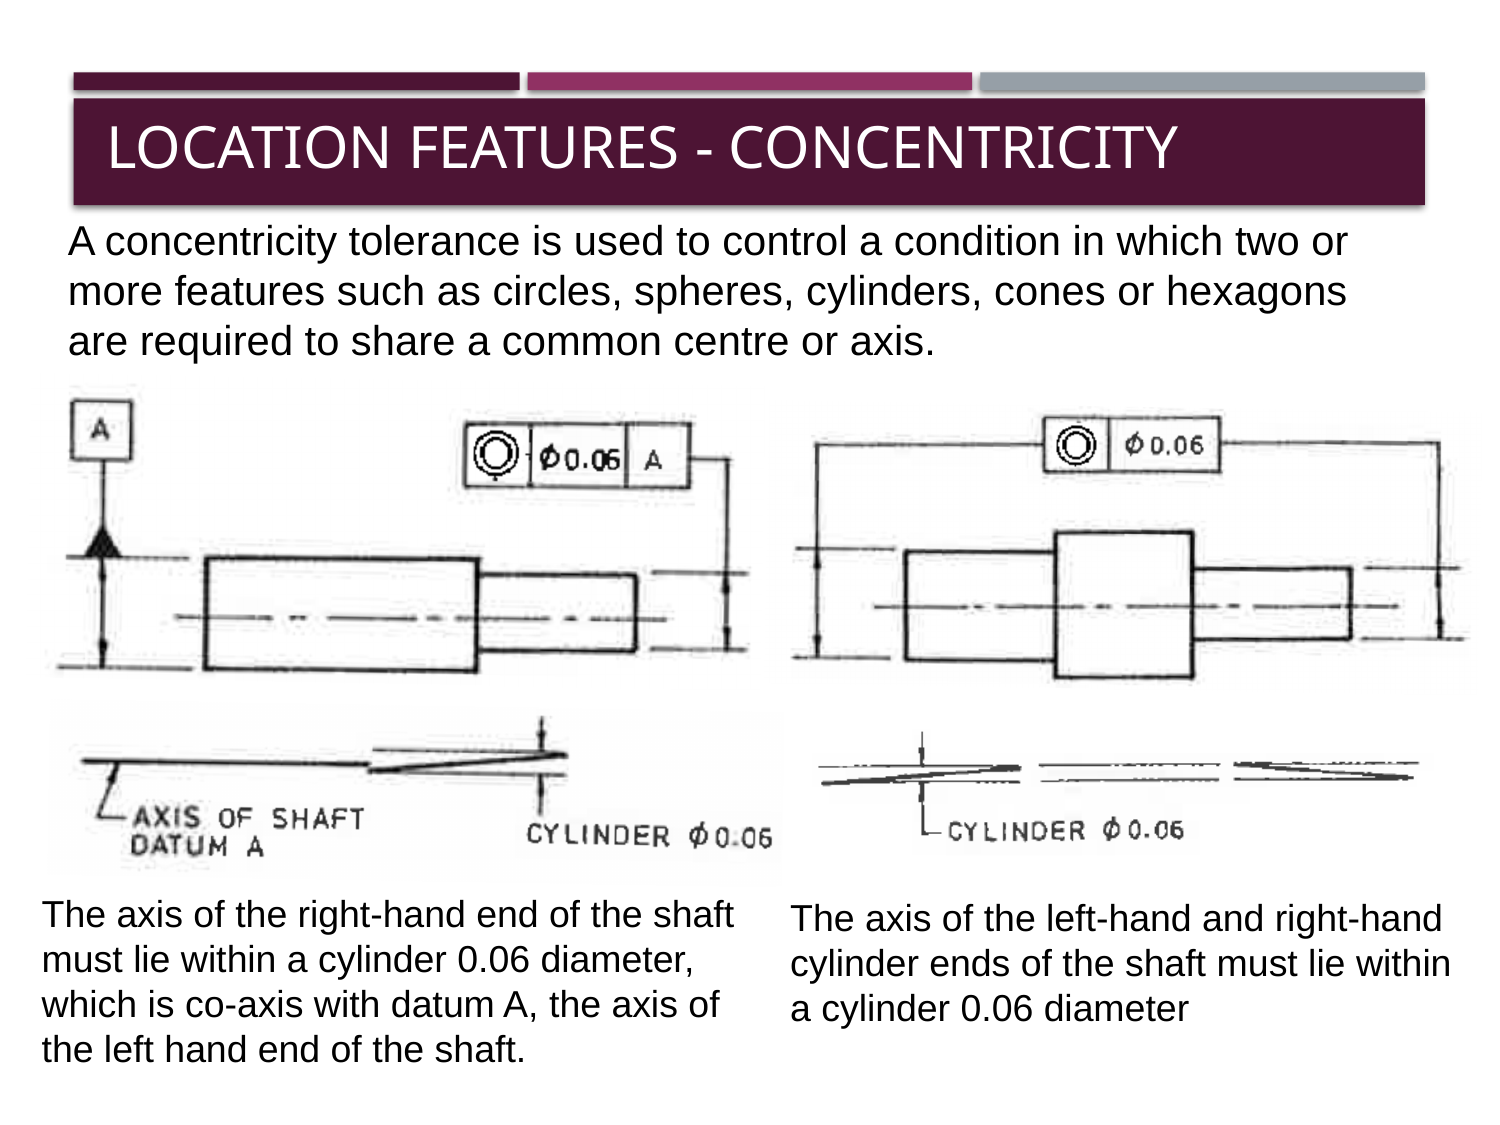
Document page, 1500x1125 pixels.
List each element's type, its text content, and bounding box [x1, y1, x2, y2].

picture [27, 374, 764, 689]
text_box A concentricity tolerance is used to control a condition in which two or more features such as circles, spheres, cylinders, cones or hexagons are required to share a common centre or axis. [53, 206, 1412, 372]
picture [48, 700, 783, 886]
title Location Features - Concentricity [91, 57, 1400, 188]
picture [765, 401, 1481, 694]
text_box The axis of the left-hand and right-hand cylinder ends of the shaft must lie within a cylinder 0.06 diameter [775, 886, 1471, 1036]
picture [790, 728, 1445, 858]
text_box The axis of the right-hand end of the shaft must lie within a cylinder 0.06 diameter, which is co-axis with datum A, the axis of the left hand end of the shaft. [26, 882, 763, 1078]
